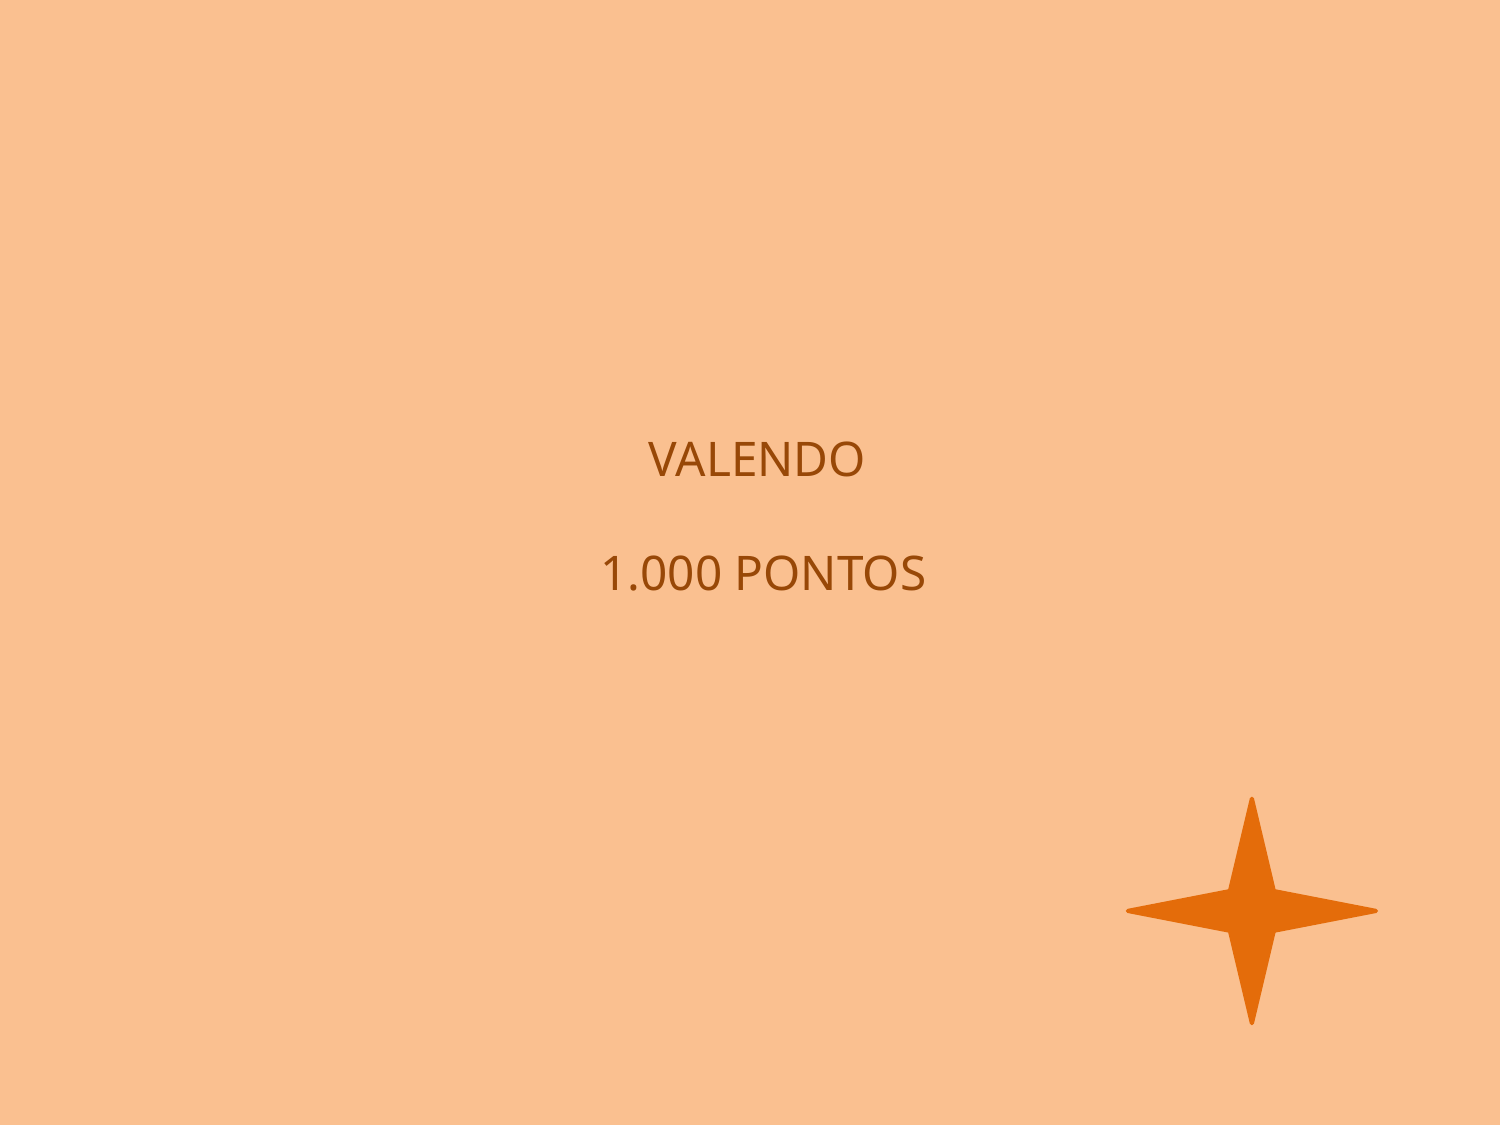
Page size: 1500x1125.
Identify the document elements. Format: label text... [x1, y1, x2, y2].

title VALENDO 1.000 PONTOS [88, 420, 1439, 609]
text_box [1125, 796, 1379, 1026]
